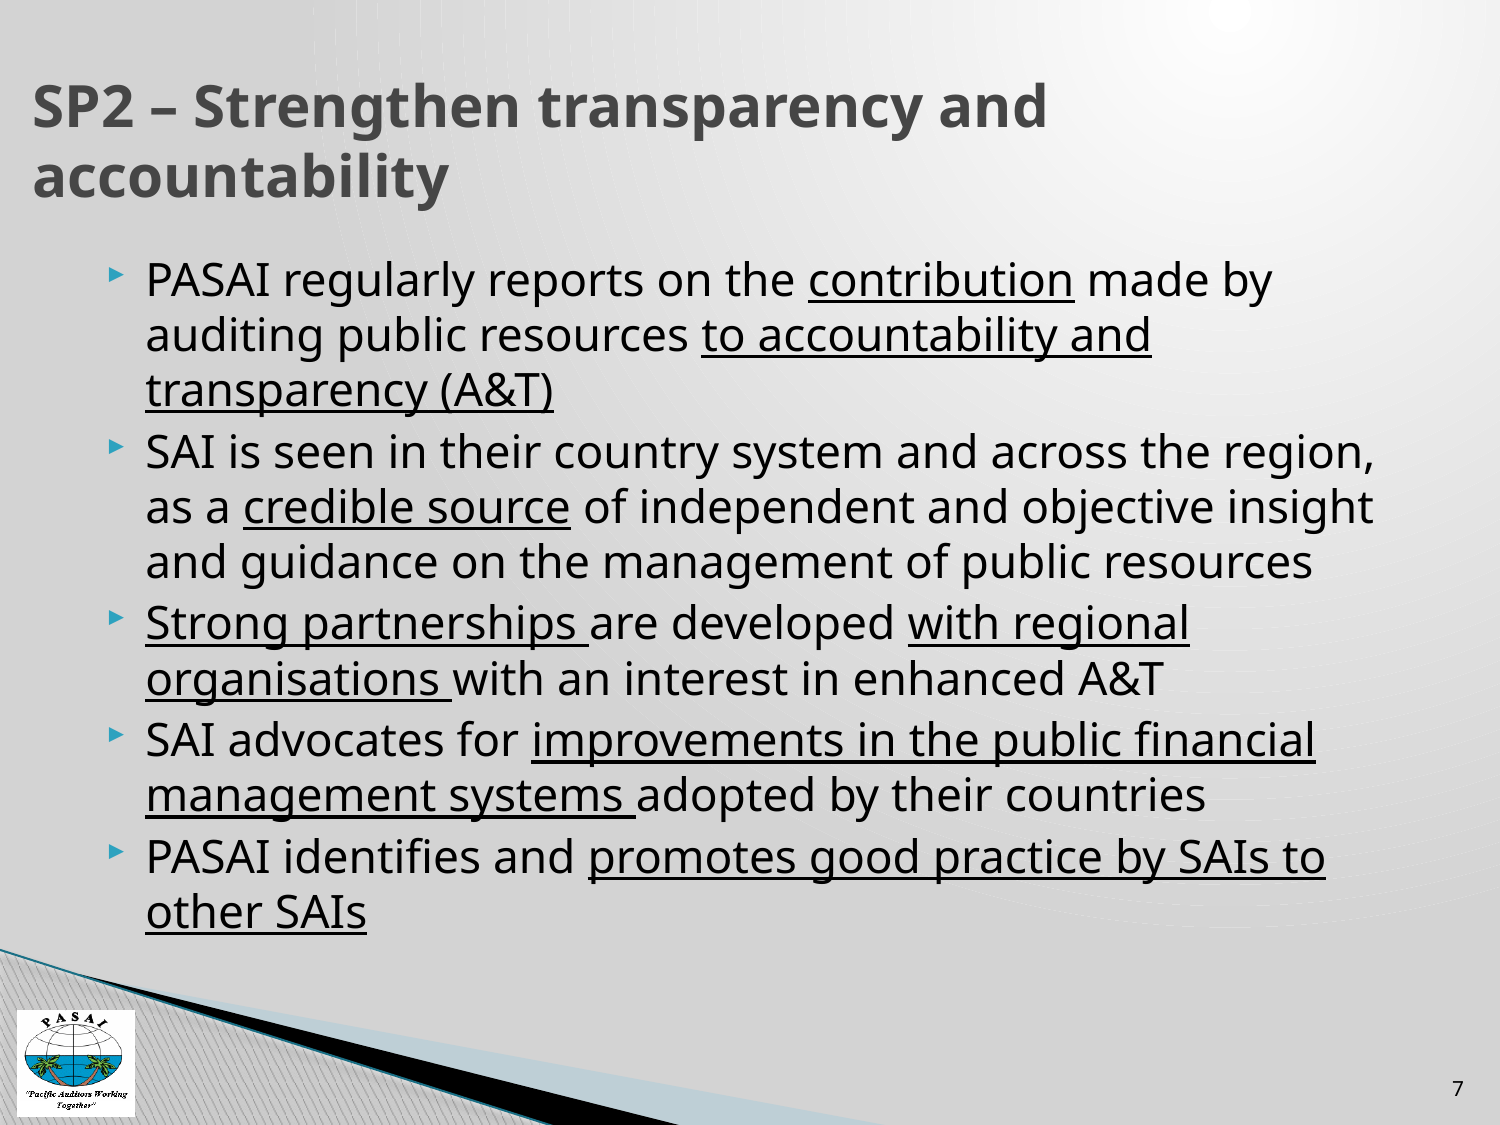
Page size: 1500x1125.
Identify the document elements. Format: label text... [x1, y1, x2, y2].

slide_number 7 [1418, 1051, 1479, 1112]
picture [17, 1010, 135, 1117]
title SP2 – Strengthen transparency and accountability [17, 45, 1479, 233]
list PASAI regularly reports on the contribution made by auditing public resources to accountability and transparency (A&T) SAI is seen in their country system and across the region, as a credible source of independent and objective insight and guidance on the management of public resources Strong partnerships are developed with regional organisations with an interest in enhanced A&T SAI advocates for improvements in the public financial management systems adopted by their countries PASAI identifies and promotes good practice by SAIs to other SAIs [75, 243, 1425, 986]
